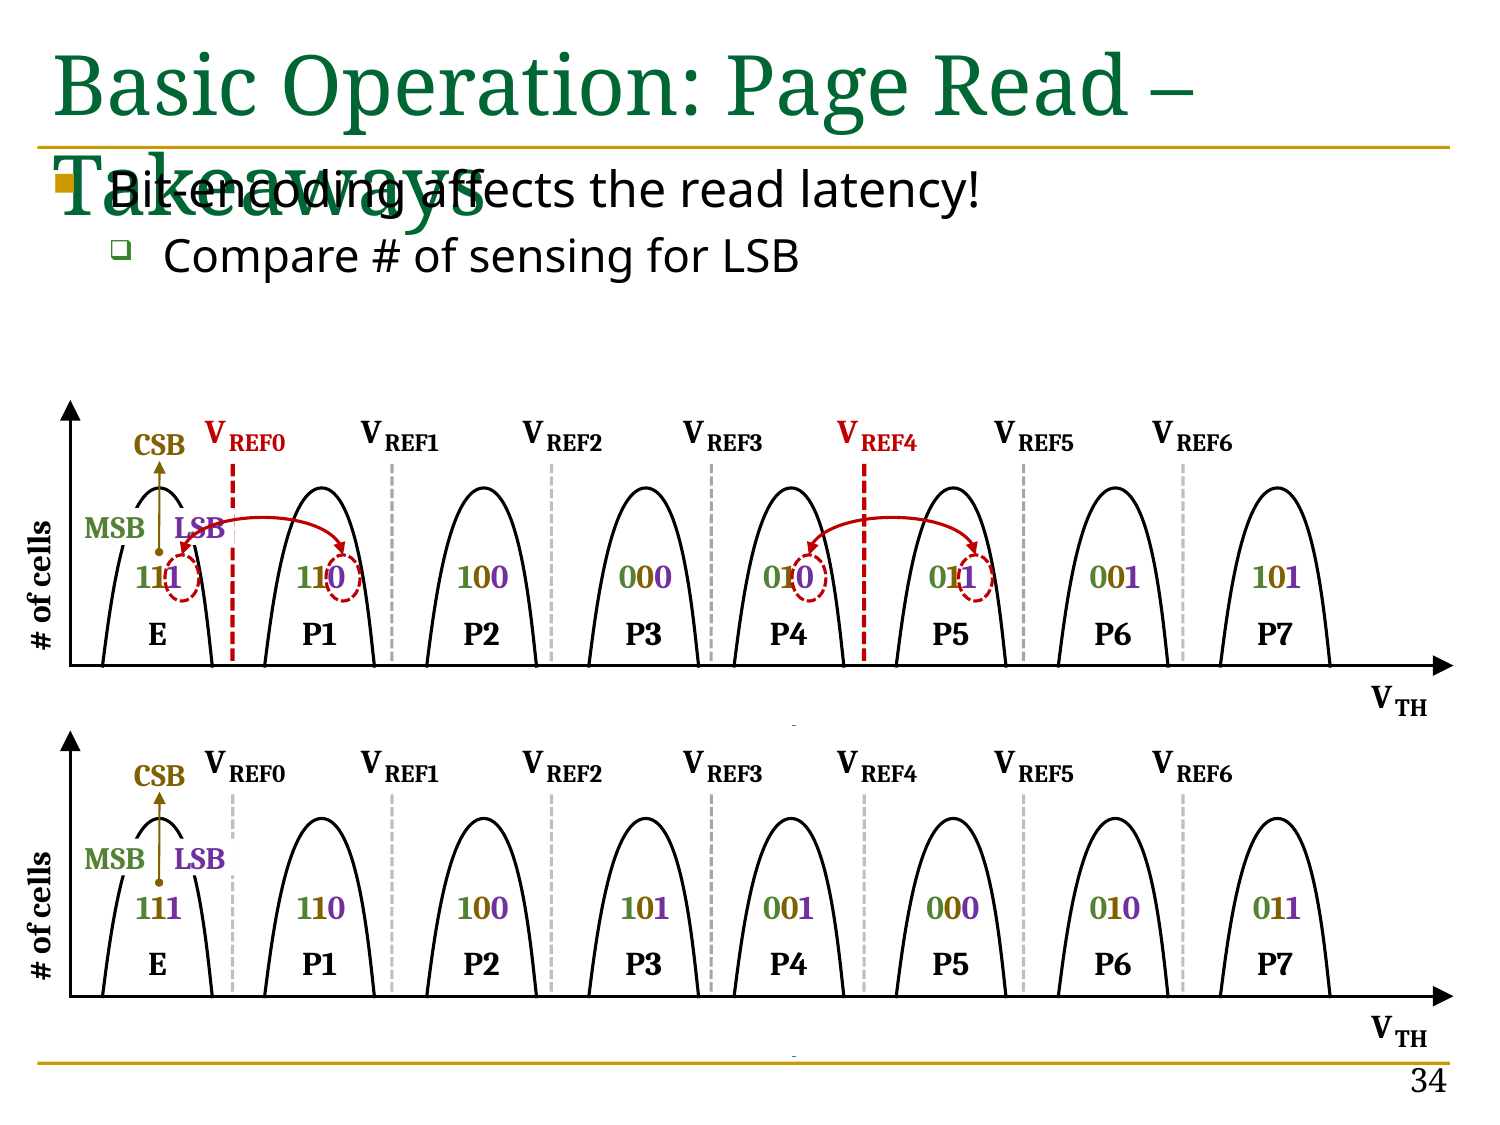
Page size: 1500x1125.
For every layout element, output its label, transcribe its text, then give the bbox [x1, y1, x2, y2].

slide_number 34 [1111, 1066, 1462, 1112]
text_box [16, 399, 1474, 1059]
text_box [164, 553, 993, 602]
list Bit-encoding affects the read latency! Compare # of sensing for LSB [37, 149, 1450, 398]
title Basic Operation: Page Read – Takeaways [37, 24, 1450, 149]
